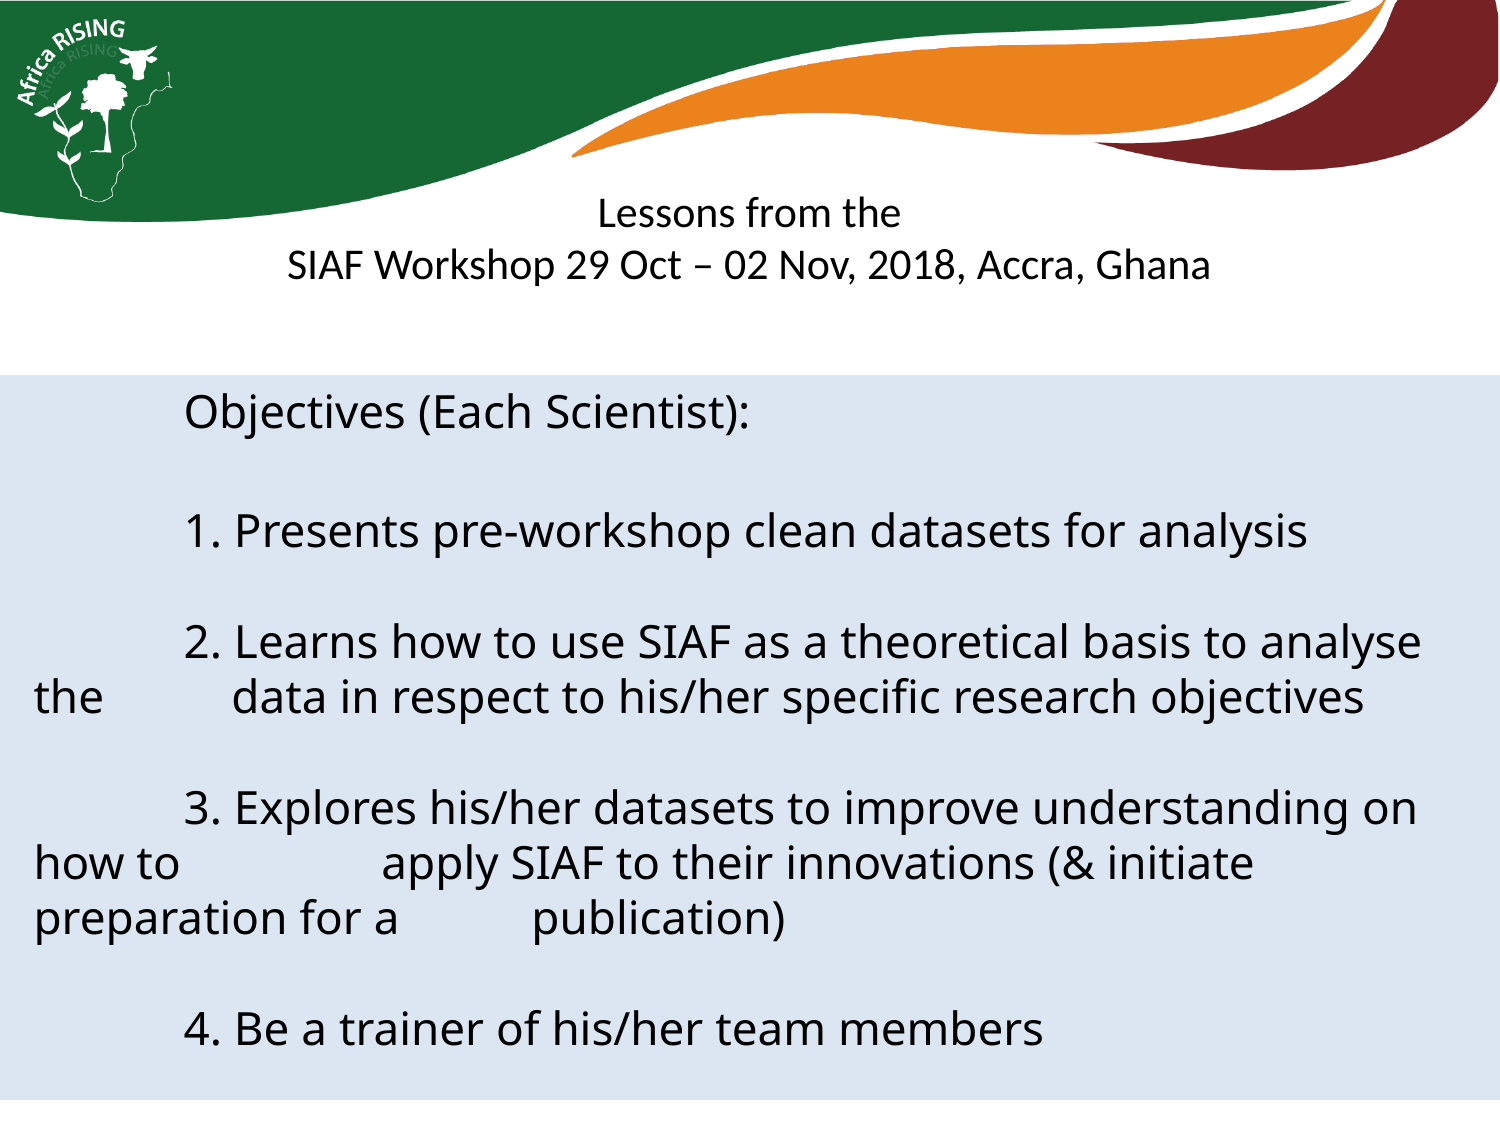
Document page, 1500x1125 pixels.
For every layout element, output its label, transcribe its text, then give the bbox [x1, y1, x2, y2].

text_box Objectives (Each Scientist): 1. Presents pre-workshop clean datasets for analysis 2. Learns how to use SIAF as a theoretical basis to analyse the data in respect to his/her specific research objectives 3. Explores his/her datasets to improve understanding on how to apply SIAF to their innovations (& initiate preparation for a publication) 4. Be a trainer of his/her team members [0, 375, 1500, 1100]
picture [0, 0, 1499, 222]
title Lessons from the SIAF Workshop 29 Oct – 02 Nov, 2018, Accra, Ghana [75, 174, 1425, 350]
